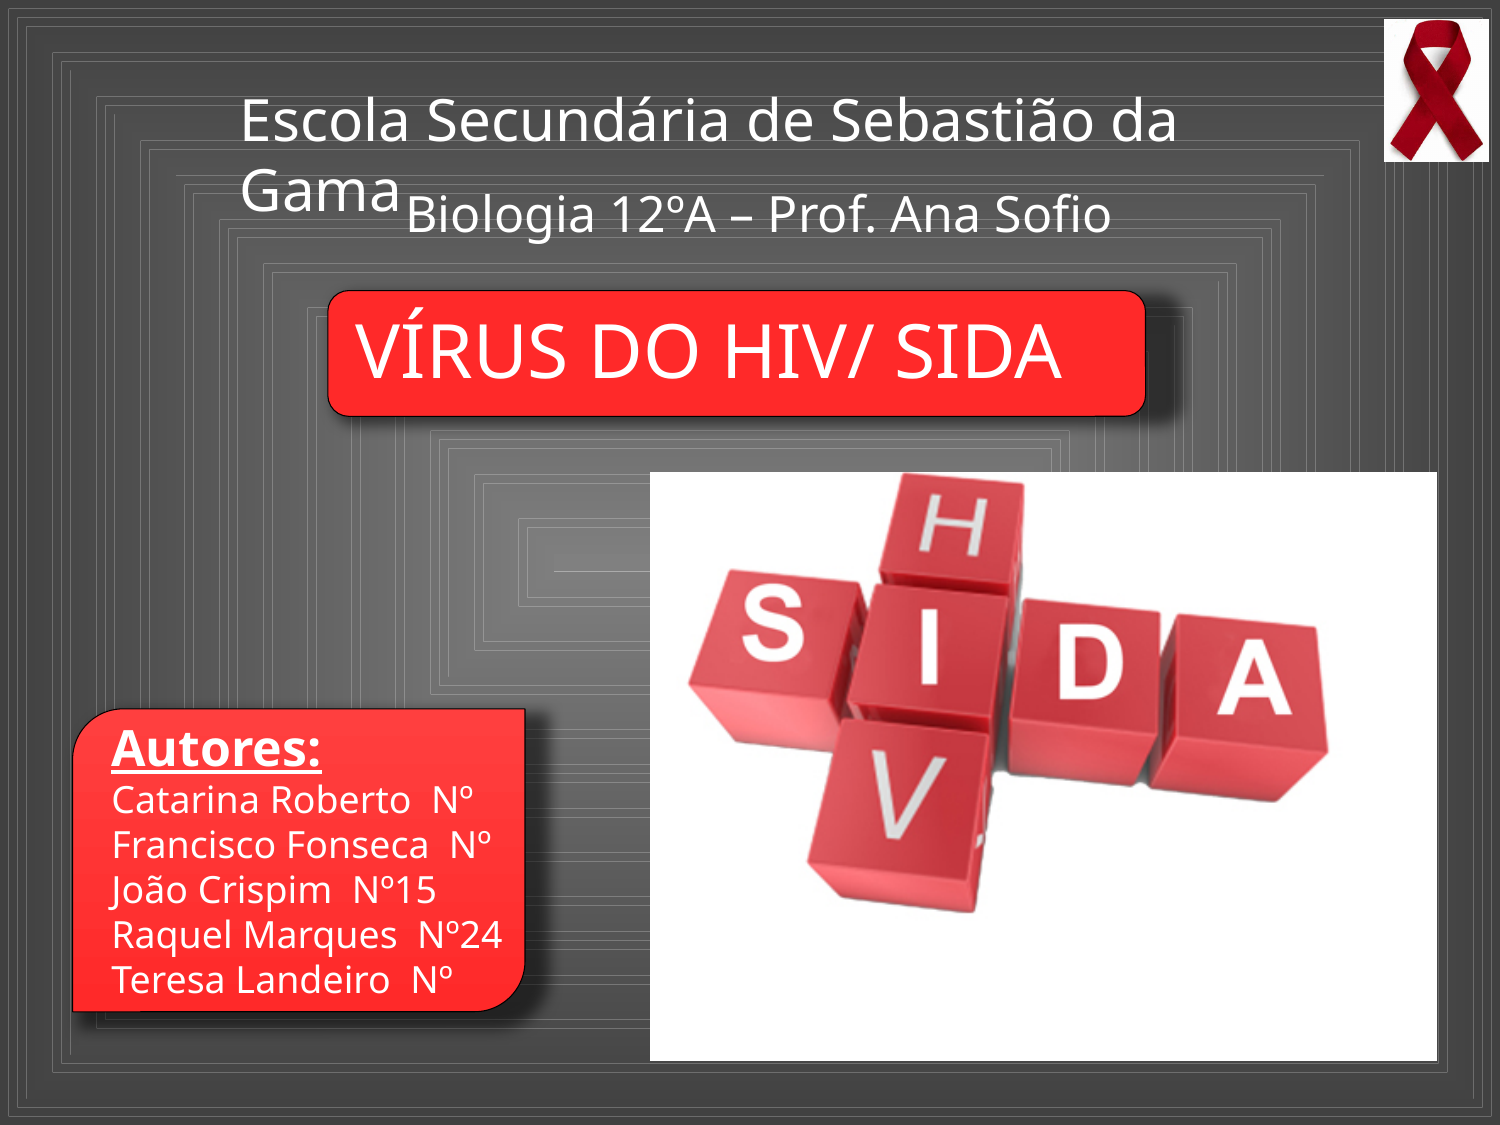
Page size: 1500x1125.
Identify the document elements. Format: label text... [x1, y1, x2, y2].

text_box [327, 290, 1146, 417]
text_box Autores: Catarina Roberto Nº Francisco Fonseca Nº João Crispim Nº15 Raquel Marques Nº24 Teresa Landeiro Nº [96, 708, 559, 1009]
picture [650, 472, 1437, 1061]
text_box [72, 716, 493, 1013]
text_box VÍRUS DO HIV/ SIDA [341, 295, 1180, 401]
text_box Biologia 12ºA – Prof. Ana Sofio [390, 174, 1146, 250]
picture [1384, 19, 1489, 163]
text_box Escola Secundária de Sebastião da Gama [225, 76, 1312, 231]
